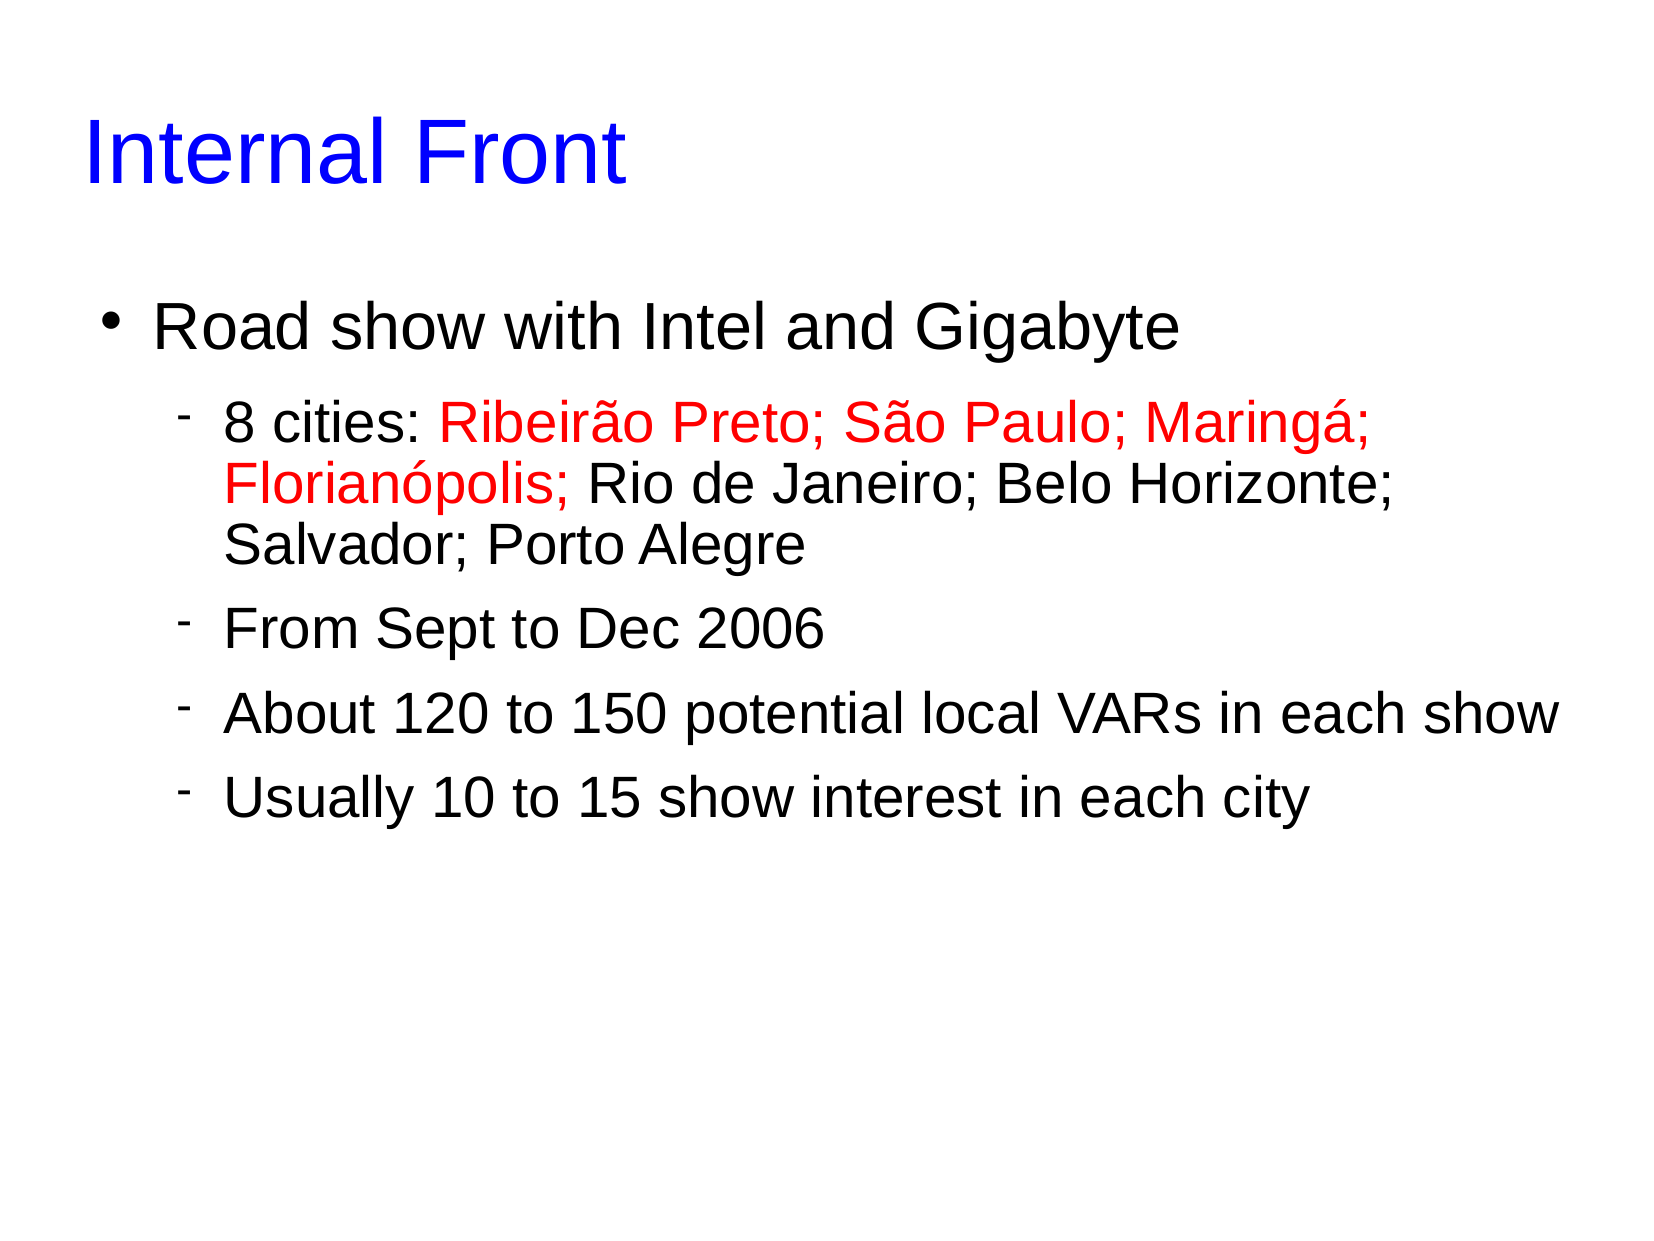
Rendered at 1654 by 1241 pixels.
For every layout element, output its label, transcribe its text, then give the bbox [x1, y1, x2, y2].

list Road show with Intel and Gigabyte 8 cities: Ribeirão Preto; São Paulo; Maringá; Florianópolis; Rio de Janeiro; Belo Horizonte; Salvador; Porto Alegre From Sept to Dec 2006 About 120 to 150 potential local VARs in each show Usually 10 to 15 show interest in each city [82, 289, 1572, 995]
title Internal Front [82, 49, 1572, 257]
